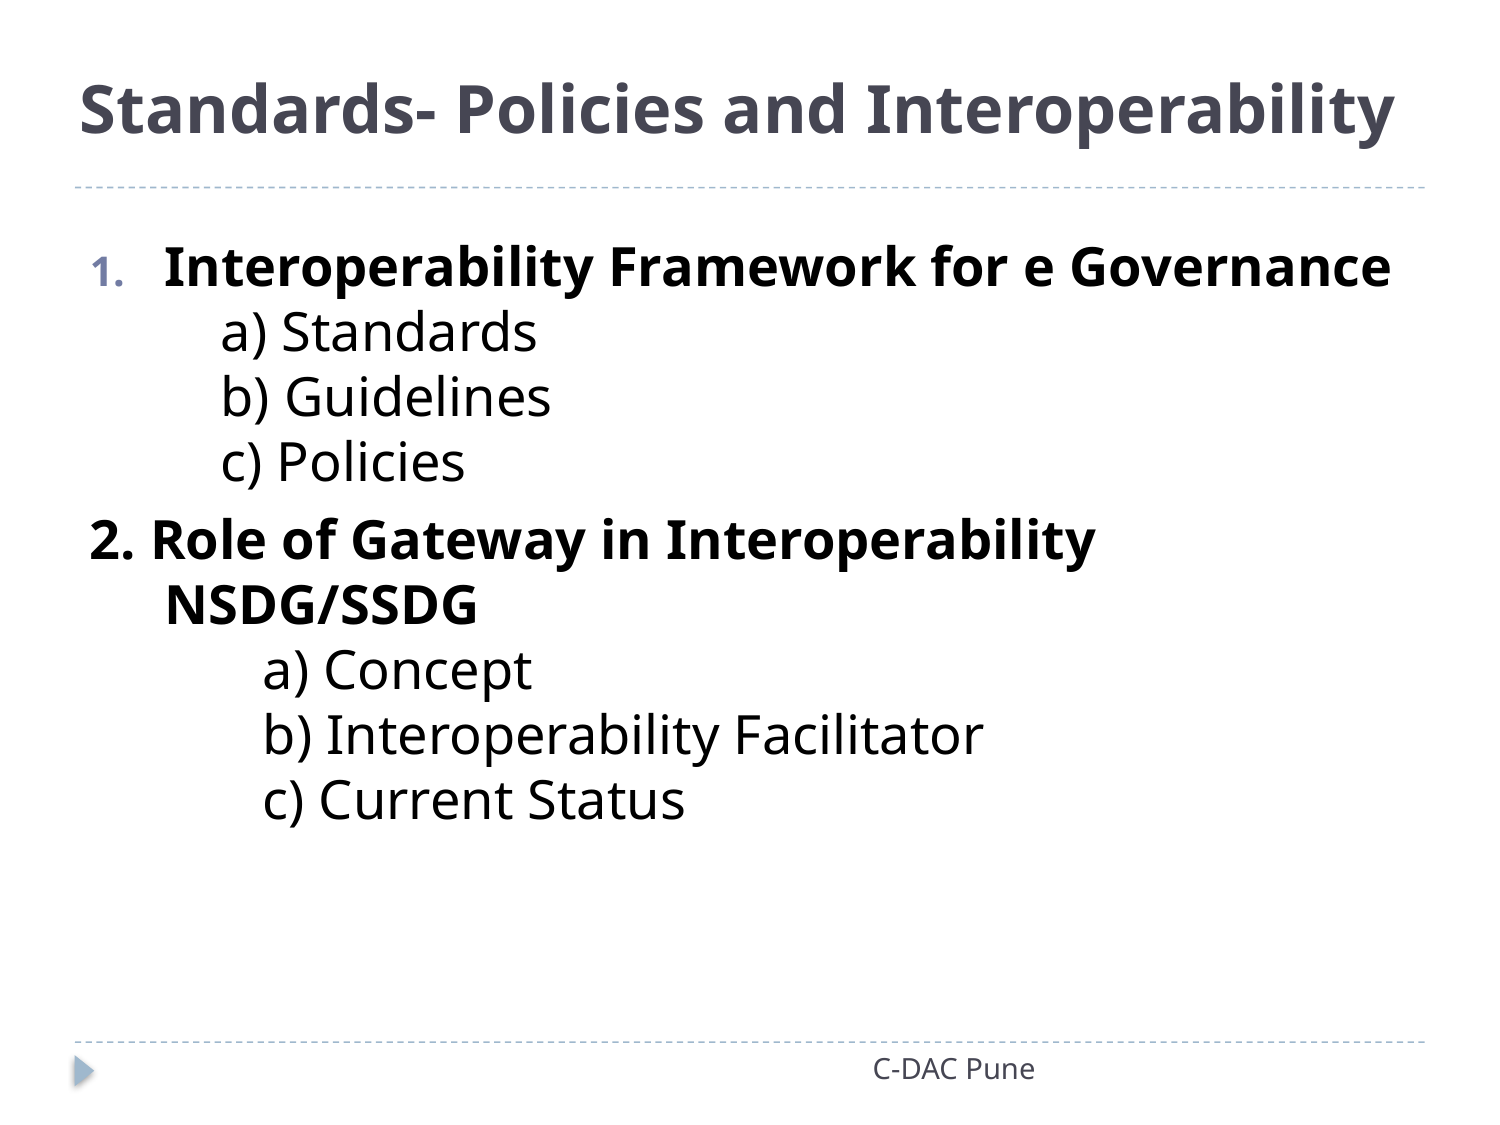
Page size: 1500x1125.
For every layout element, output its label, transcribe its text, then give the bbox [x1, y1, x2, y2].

title Standards- Policies and Interoperability [64, 54, 1415, 155]
list Interoperability Framework for e Governance a) Standards b) Guidelines c) Policies 2. Role of Gateway in Interoperability NSDG/SSDG a) Concept b) Interoperability Facilitator c) Current Status [75, 224, 1425, 1125]
